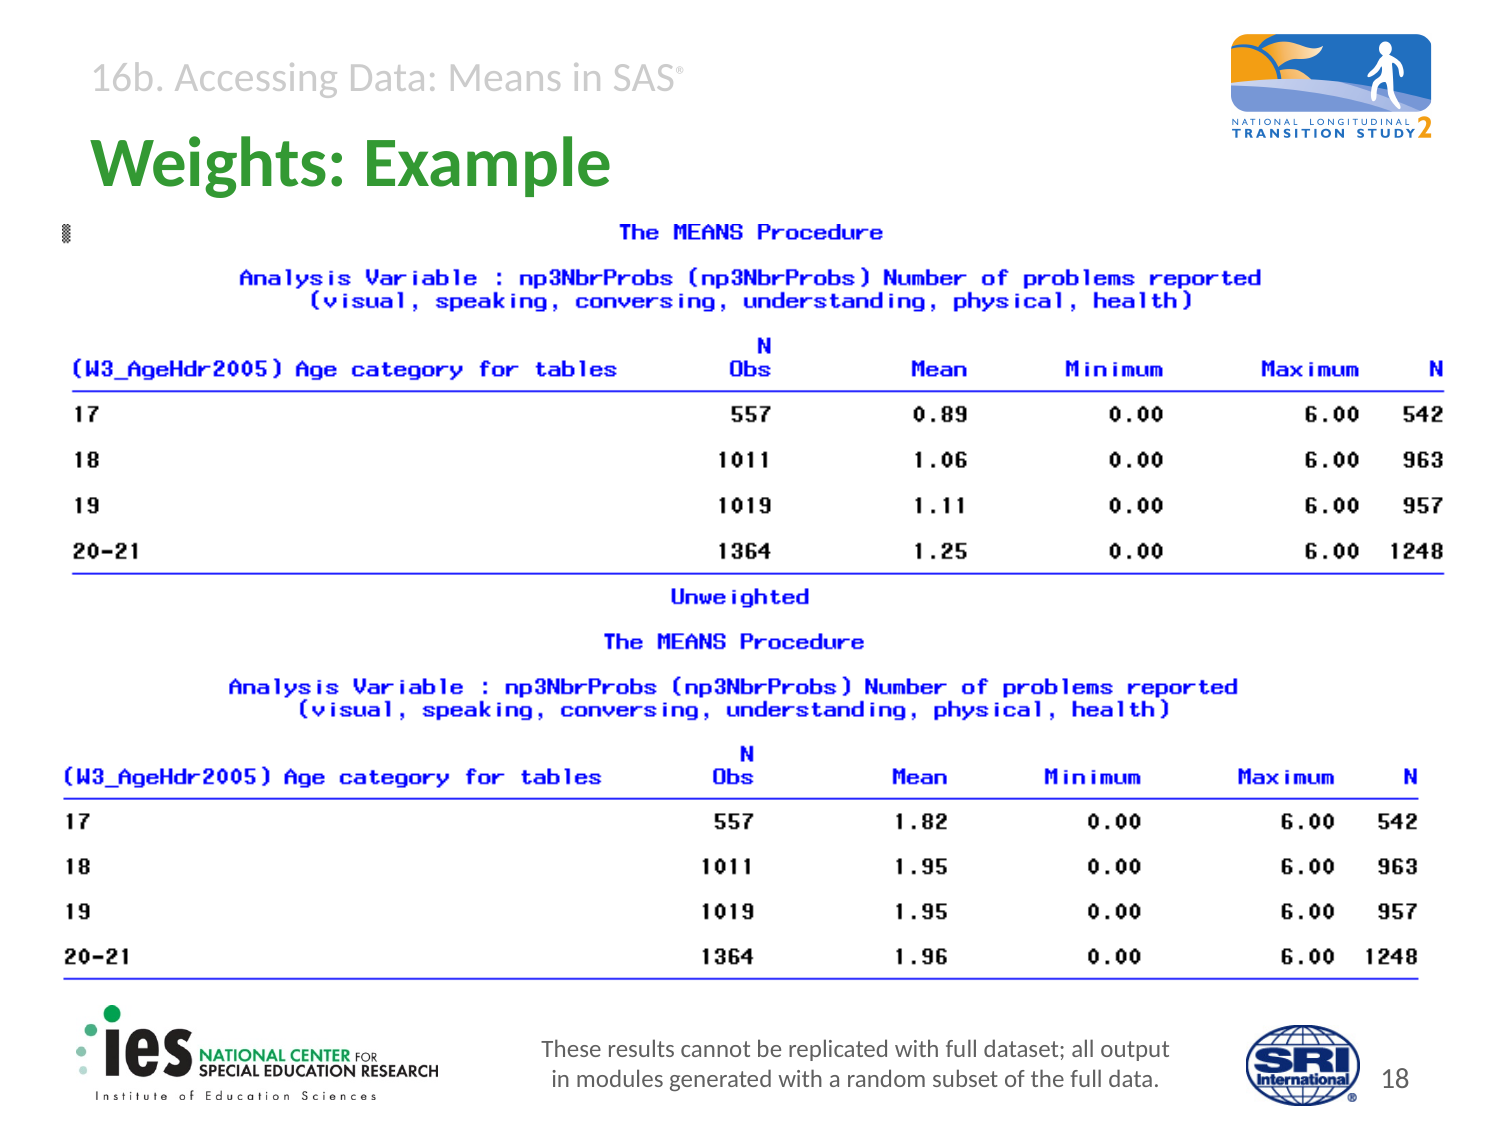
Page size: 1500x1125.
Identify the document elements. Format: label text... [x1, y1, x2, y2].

footer These results cannot be replicated with full dataset; all output in modules generated with a random subset of the full data. [437, 1024, 1276, 1104]
title Weights: Example [74, 90, 1426, 223]
picture [1246, 1025, 1360, 1106]
slide_number 17 [1321, 1051, 1426, 1125]
picture [62, 224, 1462, 582]
picture [49, 587, 1443, 987]
picture [76, 1005, 438, 1100]
